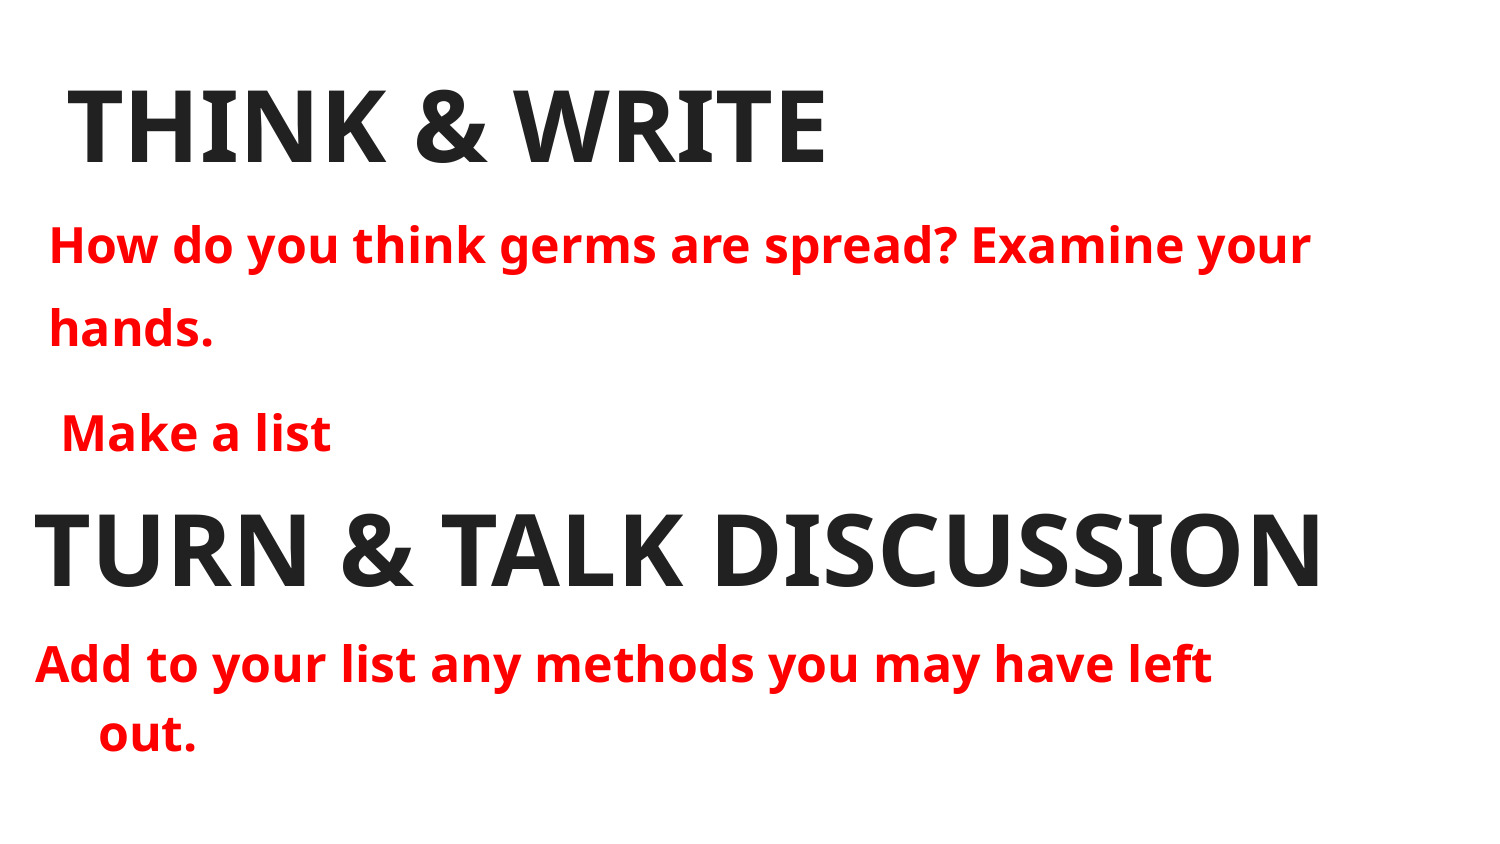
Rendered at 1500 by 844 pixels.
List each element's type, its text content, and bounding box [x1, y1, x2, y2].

list How do you think germs are spread? Examine your hands. Make a list [33, 129, 1431, 448]
text_box TURN & TALK DISCUSSION [18, 471, 1388, 657]
title THINK & WRITE [51, 48, 1449, 180]
text_box Add to your list any methods you may have left out. [8, 608, 1332, 741]
